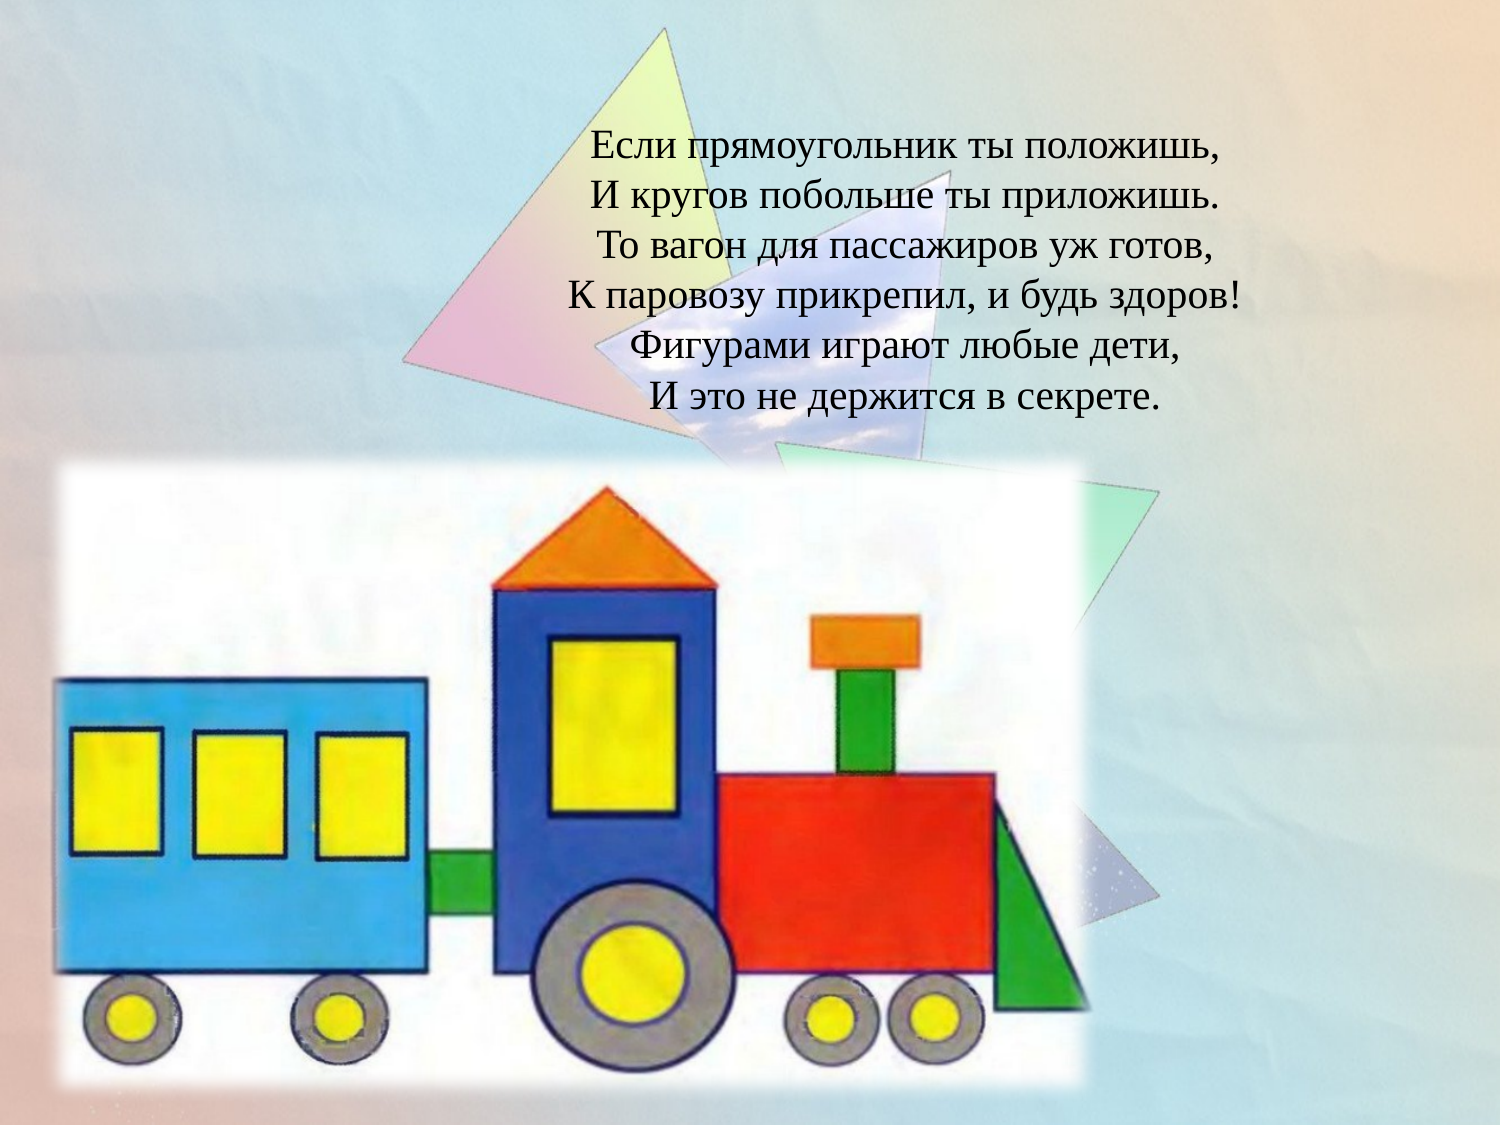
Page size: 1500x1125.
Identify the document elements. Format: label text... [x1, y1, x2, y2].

picture [0, 0, 1500, 1125]
title Если прямоугольник ты положишь, И кругов побольше ты приложишь. То вагон для пассажиров уж готов, К паровозу прикрепил, и будь здоров! Фигурами играют любые дети, И это не держится в секрете. [407, 42, 1403, 492]
